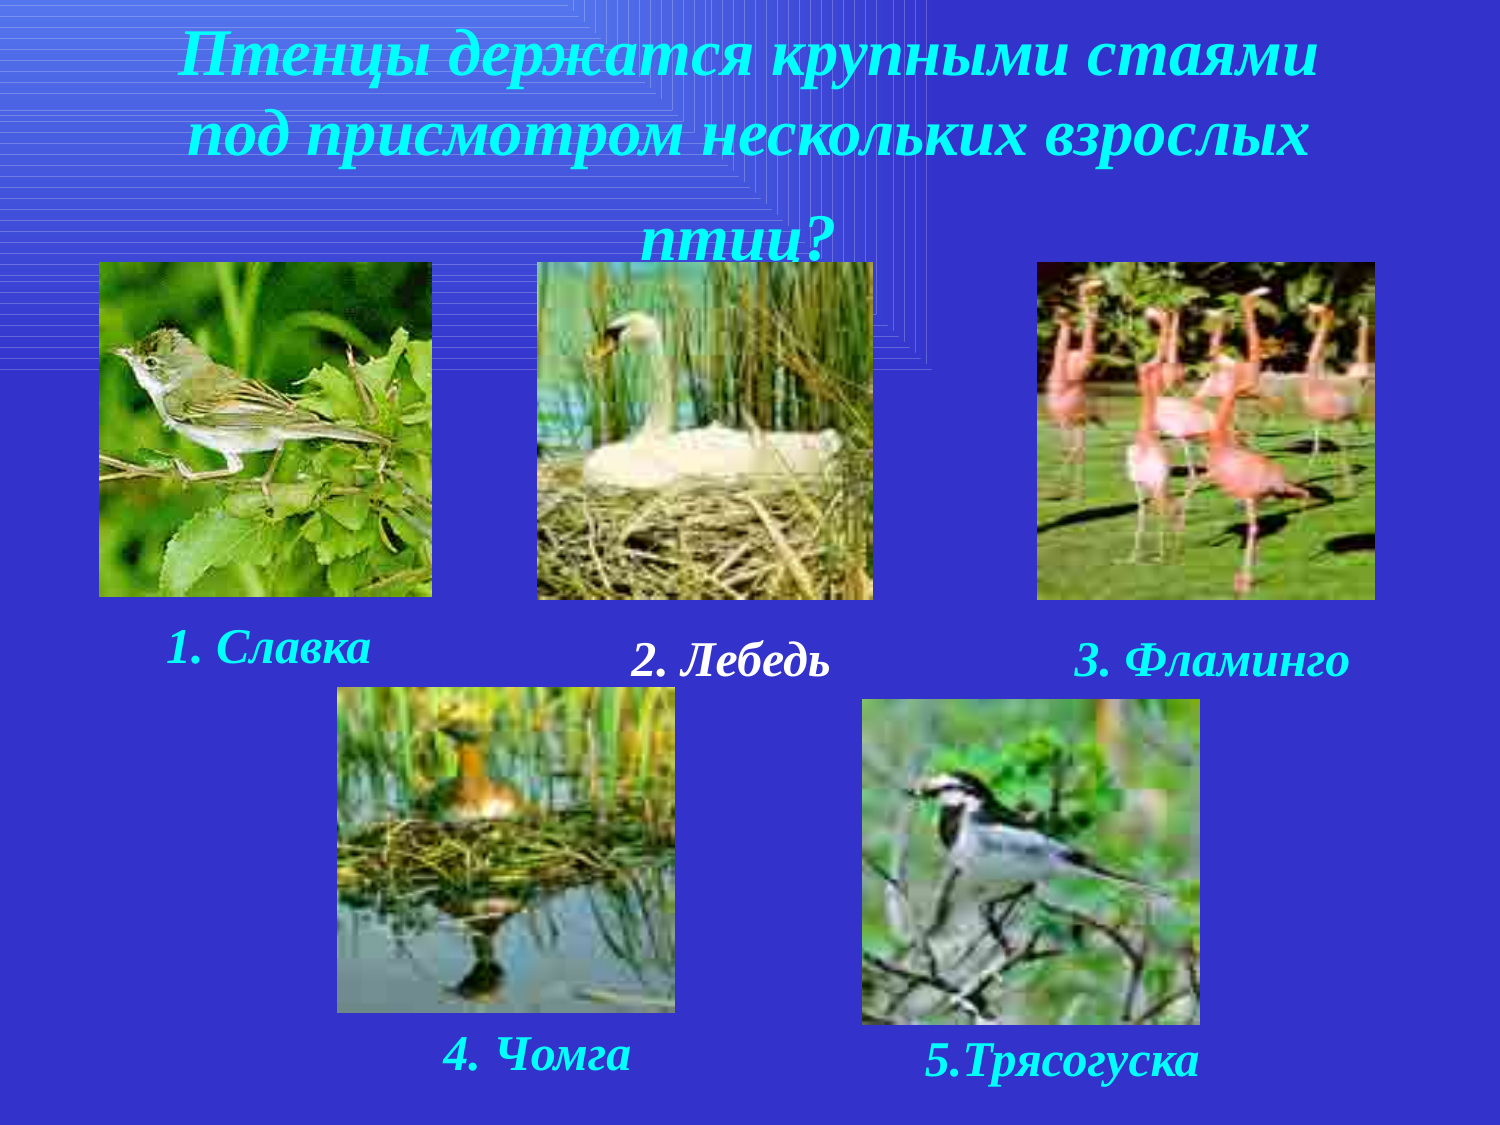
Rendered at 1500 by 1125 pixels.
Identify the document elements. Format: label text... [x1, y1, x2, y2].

text_box 3. Фламинго [1024, 612, 1400, 700]
picture [537, 262, 873, 601]
picture [862, 699, 1201, 1026]
picture [99, 262, 432, 598]
picture [1037, 262, 1376, 601]
text_box Птенцы держатся крупными стаями под присмотром нескольких взрослых птиц? [112, 0, 1388, 288]
text_box 4. Чомга [349, 1012, 725, 1088]
text_box 5.Трясогуска [874, 1024, 1250, 1088]
picture [337, 687, 676, 1013]
text_box 2. Лебедь [549, 612, 913, 700]
text_box 1. Славка [87, 599, 450, 688]
